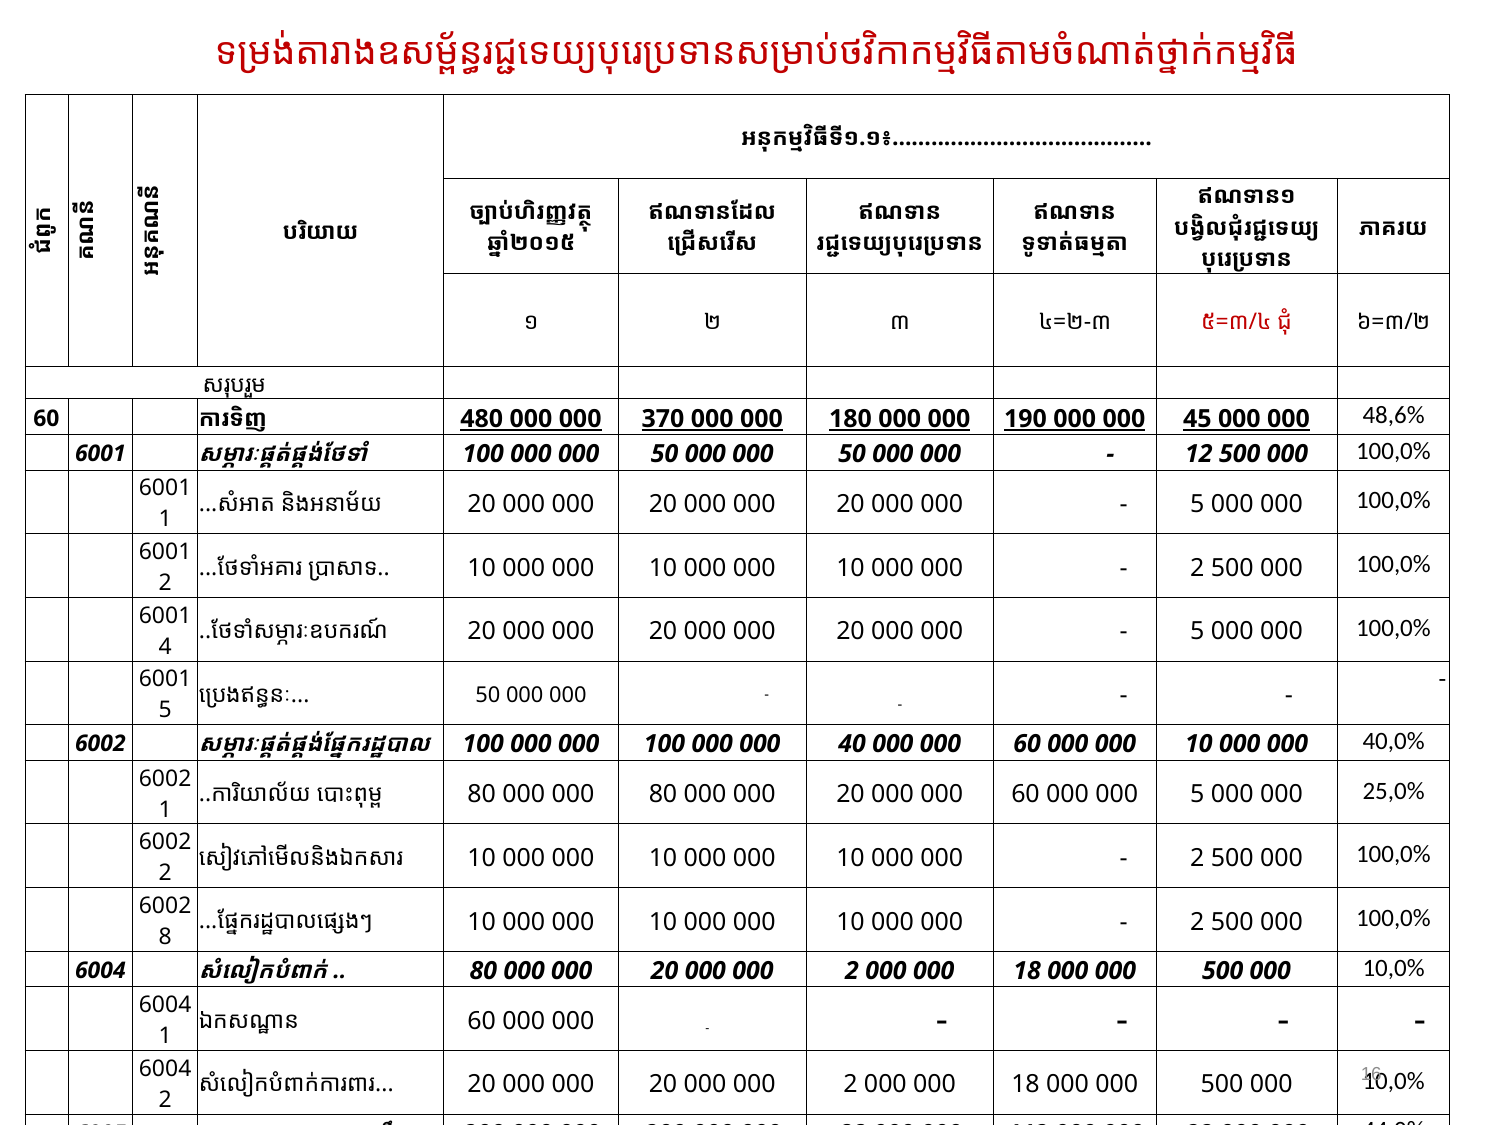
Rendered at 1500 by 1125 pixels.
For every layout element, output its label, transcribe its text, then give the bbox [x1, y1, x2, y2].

table_cell 5 000 000 [1157, 761, 1337, 823]
table_cell [1338, 367, 1449, 398]
table_cell [133, 952, 197, 986]
table_cell [133, 1115, 197, 1125]
table_cell ច្បាប់ហិរញ្ញវត្ថុ​ ឆ្នាំ២០១៥ [444, 179, 618, 273]
table_cell 60042 [133, 1051, 197, 1114]
table_cell 60 000 000 [444, 987, 618, 1050]
table_cell 10,0% [1338, 1051, 1449, 1114]
table_cell [133, 435, 197, 470]
table_cell [26, 598, 68, 661]
table_cell 190 000 000 [994, 399, 1156, 434]
table_cell [26, 952, 68, 986]
table_cell [26, 987, 68, 1050]
table_cell 2 500 000 [1157, 534, 1337, 597]
table_cell - [994, 662, 1156, 724]
table_cell ៦=៣/២ [1338, 274, 1449, 366]
table_cell 18 000 000 [994, 952, 1156, 986]
table_cell ៥=៣/៤ ជុំ [1157, 274, 1337, 366]
table_cell 100,0% [1338, 435, 1449, 470]
table_cell [69, 987, 132, 1050]
table_cell [133, 399, 197, 434]
table_cell 500 000 [1157, 1103, 1337, 1114]
table_cell 5 000 000 [1157, 598, 1337, 661]
table_cell សរុបរួម [26, 367, 443, 398]
table_cell 80 000 000 [444, 952, 618, 986]
table_cell 112 000 000 [994, 1115, 1156, 1125]
table_cell 2 000 000 [807, 952, 993, 986]
table_cell 45 000 000 [1157, 399, 1337, 434]
table_cell [69, 598, 132, 661]
table_cell 10 000 000 [619, 888, 806, 951]
table_cell 180 000 000 [807, 399, 993, 434]
table_cell 100,0% [1338, 824, 1449, 887]
table_cell [26, 662, 68, 724]
table_cell 50 000 000 [807, 435, 993, 470]
table_cell [69, 1051, 132, 1114]
table_cell 200 000 000 [444, 1115, 618, 1125]
table_header គណនី [69, 95, 132, 366]
table_cell 10 000 000 [807, 888, 993, 951]
table_cell ការទិញ [198, 399, 443, 434]
table_cell 6004 [69, 952, 132, 986]
table_cell 100 000 000 [444, 725, 618, 760]
table_cell 20 000 000 [619, 598, 806, 661]
table_cell 100 000 000 [444, 435, 618, 470]
table_cell 88 000 000 [807, 1115, 993, 1125]
table_cell 20 000 000 [444, 1051, 618, 1114]
table_cell ...ថែទាំអគារ ប្រាសាទ.. [198, 534, 443, 597]
table_cell ឥណទាន រជ្ជទេយ្យបុរេប្រទាន [807, 179, 993, 273]
table_cell ឥណទាន១ បង្វិលជុំរជ្ជទេយ្យ បុរេប្រទាន [1157, 179, 1337, 273]
table_cell 6005 [69, 1115, 132, 1125]
table_cell ឥណទានដែល ជ្រើសរើស [619, 179, 806, 273]
table_cell 370 000 000 [619, 399, 806, 434]
table_cell 60021 [133, 761, 197, 823]
table_header អនុគណនី [133, 95, 197, 366]
table_cell - [994, 534, 1156, 597]
table_cell ១ [444, 274, 618, 366]
table_cell [69, 888, 132, 951]
table_cell 80 000 000 [444, 761, 618, 823]
table_cell - [807, 662, 993, 724]
table_cell 200 000 000 [619, 1115, 806, 1125]
table_cell 60 [26, 399, 68, 434]
slide_number 16 [1059, 1042, 1397, 1103]
table_cell 10 000 000 [444, 824, 618, 887]
table_cell 40 000 000 [807, 725, 993, 760]
table_cell - [619, 662, 806, 724]
table_cell សំលៀកបំពាក់ការពារ... [198, 1051, 443, 1114]
table_cell 2 500 000 [1157, 888, 1337, 951]
table_cell [26, 725, 68, 760]
table_cell 100,0% [1338, 471, 1449, 533]
table_cell [26, 761, 68, 823]
table_cell [133, 725, 197, 760]
table_cell 12 500 000 [1157, 435, 1337, 470]
table_cell 2 500 000 [1157, 824, 1337, 887]
table_cell - [1157, 987, 1337, 1042]
table_cell - [994, 824, 1156, 887]
table_cell 10 000 000 [1157, 725, 1337, 760]
table_cell ភាគរយ [1338, 179, 1449, 273]
table_cell ...សំអាត និងអនាម័យ [198, 471, 443, 533]
table_cell - [994, 435, 1156, 470]
table_cell ឥណទាន ទូទាត់ធម្មតា [994, 179, 1156, 273]
table_header អនុកម្មវិធីទី១.១៖........................................ [444, 95, 1449, 178]
table_cell 10 000 000 [619, 534, 806, 597]
table_cell [69, 662, 132, 724]
table_cell 480 000 000 [444, 399, 618, 434]
table_cell 20 000 000 [444, 598, 618, 661]
table_cell 20 000 000 [619, 471, 806, 533]
table_cell 500 000 [1157, 952, 1337, 986]
table_cell សៀវភៅមើលនិងឯកសារ [198, 824, 443, 887]
table_cell 60 000 000 [994, 761, 1156, 823]
table_cell 40,0% [1338, 725, 1449, 760]
table_cell ២ [619, 274, 806, 366]
table_cell សំលៀកបំពាក់ .. [198, 952, 443, 986]
table_cell 60 000 000 [994, 725, 1156, 760]
table_cell [26, 471, 68, 533]
table_cell 100 000 000 [619, 725, 806, 760]
table_cell សម្ភារៈផ្គត់ផ្គង់ផ្នែករដ្ឋបាល [198, 725, 443, 760]
table_cell 25,0% [1338, 761, 1449, 823]
table_cell 10 000 000 [807, 824, 993, 887]
table_cell [807, 367, 993, 398]
table_cell ប្រេងឥន្ធនៈ... [198, 662, 443, 724]
table_cell [26, 888, 68, 951]
table_cell 18 000 000 [994, 1051, 1156, 1114]
table_cell 10 000 000 [619, 824, 806, 887]
table_cell 20 000 000 [807, 598, 993, 661]
table_cell 80 000 000 [619, 761, 806, 823]
table_cell [26, 1051, 68, 1114]
table_cell - [1338, 987, 1449, 1050]
table_cell [69, 471, 132, 533]
table_cell 100,0% [1338, 888, 1449, 951]
table_cell 60012 [133, 534, 197, 597]
table_cell - [619, 987, 806, 1050]
table_cell - [1338, 662, 1449, 724]
table_cell 50 000 000 [444, 662, 618, 724]
table_cell 20 000 000 [619, 952, 806, 986]
table_cell 44,0% [1338, 1115, 1449, 1125]
table_cell 60028 [133, 888, 197, 951]
table_cell [26, 435, 68, 470]
table_cell [1157, 367, 1337, 398]
table_cell - [994, 888, 1156, 951]
table_cell 5 000 000 [1157, 471, 1337, 533]
table_cell 100,0% [1338, 534, 1449, 597]
table_cell 10,0% [1338, 952, 1449, 986]
table_cell - [994, 598, 1156, 661]
table_cell 60022 [133, 824, 197, 887]
table_cell 10 000 000 [444, 888, 618, 951]
table_cell 10 000 000 [444, 534, 618, 597]
table_cell ៣ [807, 274, 993, 366]
table_cell សម្ភារៈតូចតាច សង្ហារឹម.. [198, 1115, 443, 1125]
table_cell 2 000 000 [807, 1051, 993, 1114]
table_cell - [994, 471, 1156, 533]
table_cell 10 000 000 [807, 534, 993, 597]
table_cell [69, 534, 132, 597]
table_cell - [1157, 662, 1337, 724]
table_cell ...ផ្នែករដ្ឋបាលផ្សេងៗ [198, 888, 443, 951]
table_cell សម្ភារៈផ្គត់ផ្គង់ថែទាំ [198, 435, 443, 470]
table_cell [69, 399, 132, 434]
table_cell [619, 367, 806, 398]
table_cell 6001 [69, 435, 132, 470]
table_cell 50 000 000 [619, 435, 806, 470]
table_cell ..ថែទាំសម្ភារៈឧបករណ៍ [198, 598, 443, 661]
table_cell 20 000 000 [807, 471, 993, 533]
table_cell [26, 1115, 68, 1125]
table_cell ..ការិយាល័យ បោះពុម្ព [198, 761, 443, 823]
table_cell 100,0% [1338, 598, 1449, 661]
table_cell 22 000 000 [1157, 1115, 1337, 1125]
table_cell [444, 367, 618, 398]
title ទម្រង់​តារាងឧសម្ព័ន្ធរជ្ជទេយ្យបុរេប្រទាន​សម្រាប់ថវិកាកម្មវិធី​តាមចំណាត់ថ្នាក់កម្មវិធី​ [50, 12, 1463, 91]
table_cell 60041 [133, 987, 197, 1050]
table_cell [69, 824, 132, 887]
table_cell 60014 [133, 598, 197, 661]
table_cell [26, 824, 68, 887]
table_cell 20 000 000 [619, 1051, 806, 1114]
table_cell [69, 761, 132, 823]
table_header ជំពូក [26, 95, 68, 366]
table_cell [994, 367, 1156, 398]
table_cell ៤=២-៣ [994, 274, 1156, 366]
table_cell ឯកសណ្ឋាន [198, 987, 443, 1050]
table_cell [26, 534, 68, 597]
table_cell 6002 [69, 725, 132, 760]
table_cell - [994, 987, 1156, 1050]
table_cell 20 000 000 [444, 471, 618, 533]
table_cell 60015 [133, 662, 197, 724]
table_cell 60011 [133, 471, 197, 533]
table_cell 20 000 000 [807, 761, 993, 823]
table_header បរិយាយ [198, 95, 443, 366]
table_cell - [807, 987, 993, 1050]
table_cell 48,6% [1338, 399, 1449, 434]
